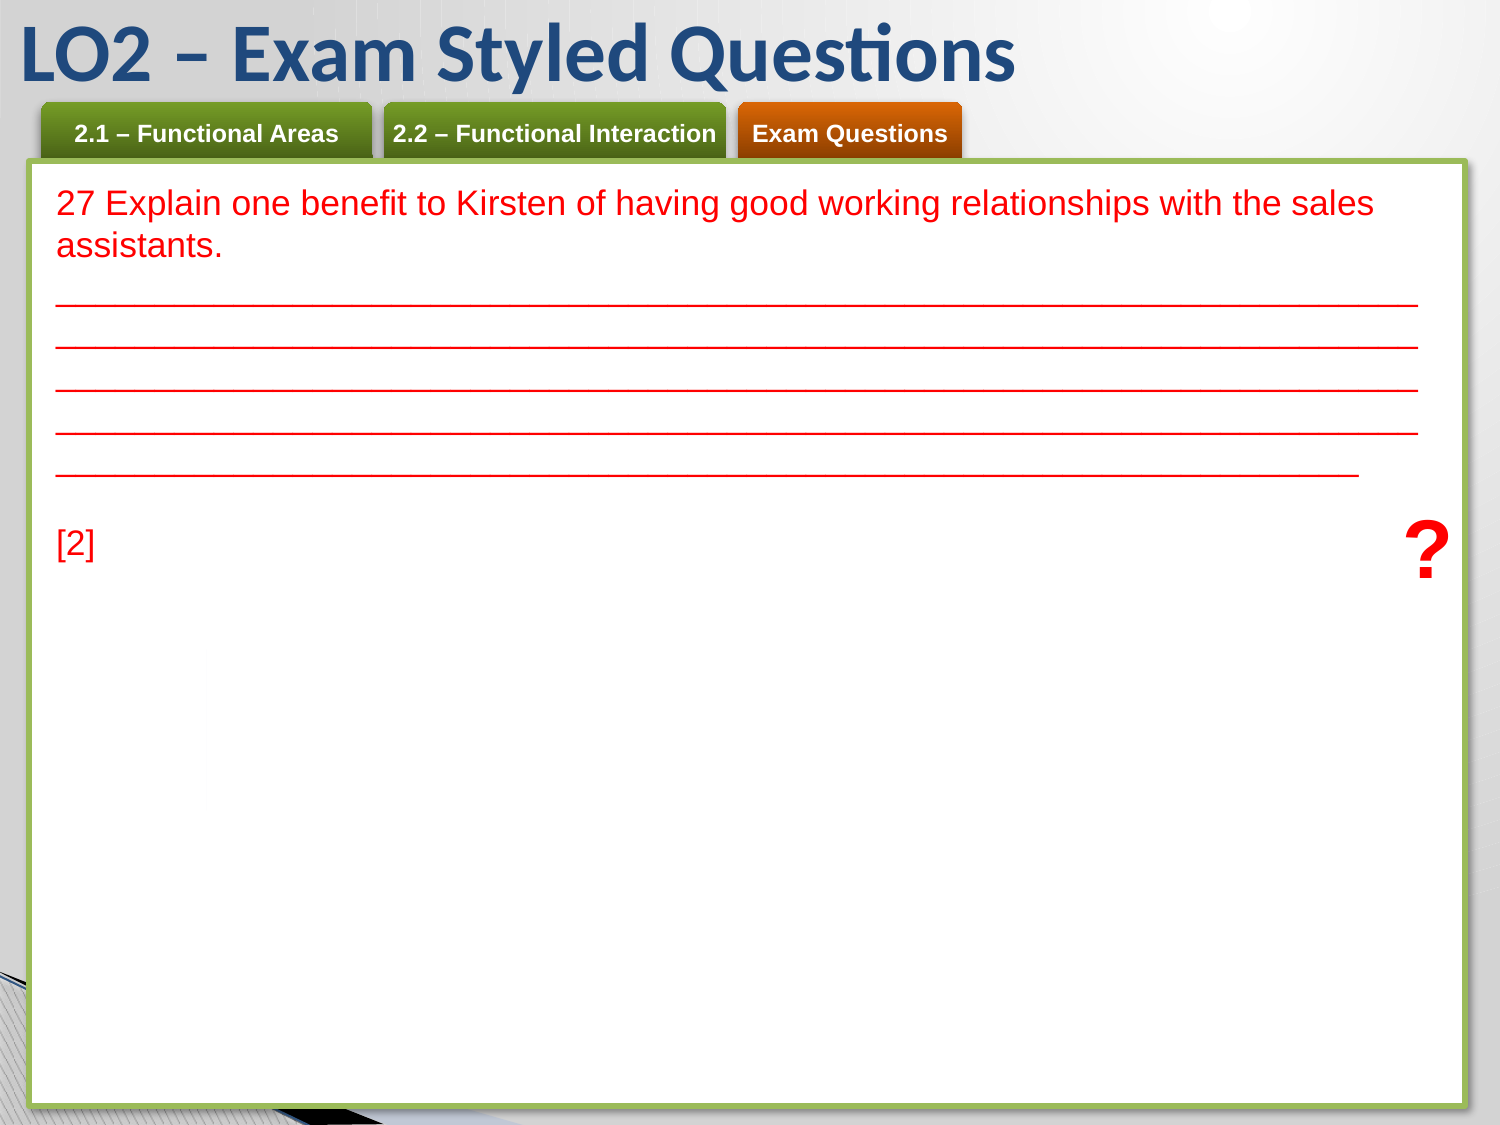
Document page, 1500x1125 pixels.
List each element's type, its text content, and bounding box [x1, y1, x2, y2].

text_box ? [1388, 488, 1448, 603]
text_box 27 Explain one benefit to Kirsten of having good working relationships with the sales assistants. ______________________________________________________________________________________________________________________________________________________________________________________________________________________________________________________________________________________________________________________________________________________ [2] [41, 172, 1448, 571]
text_box LO2 – Exam Styled Questions [5, 7, 1459, 90]
picture [281, 1114, 303, 1125]
